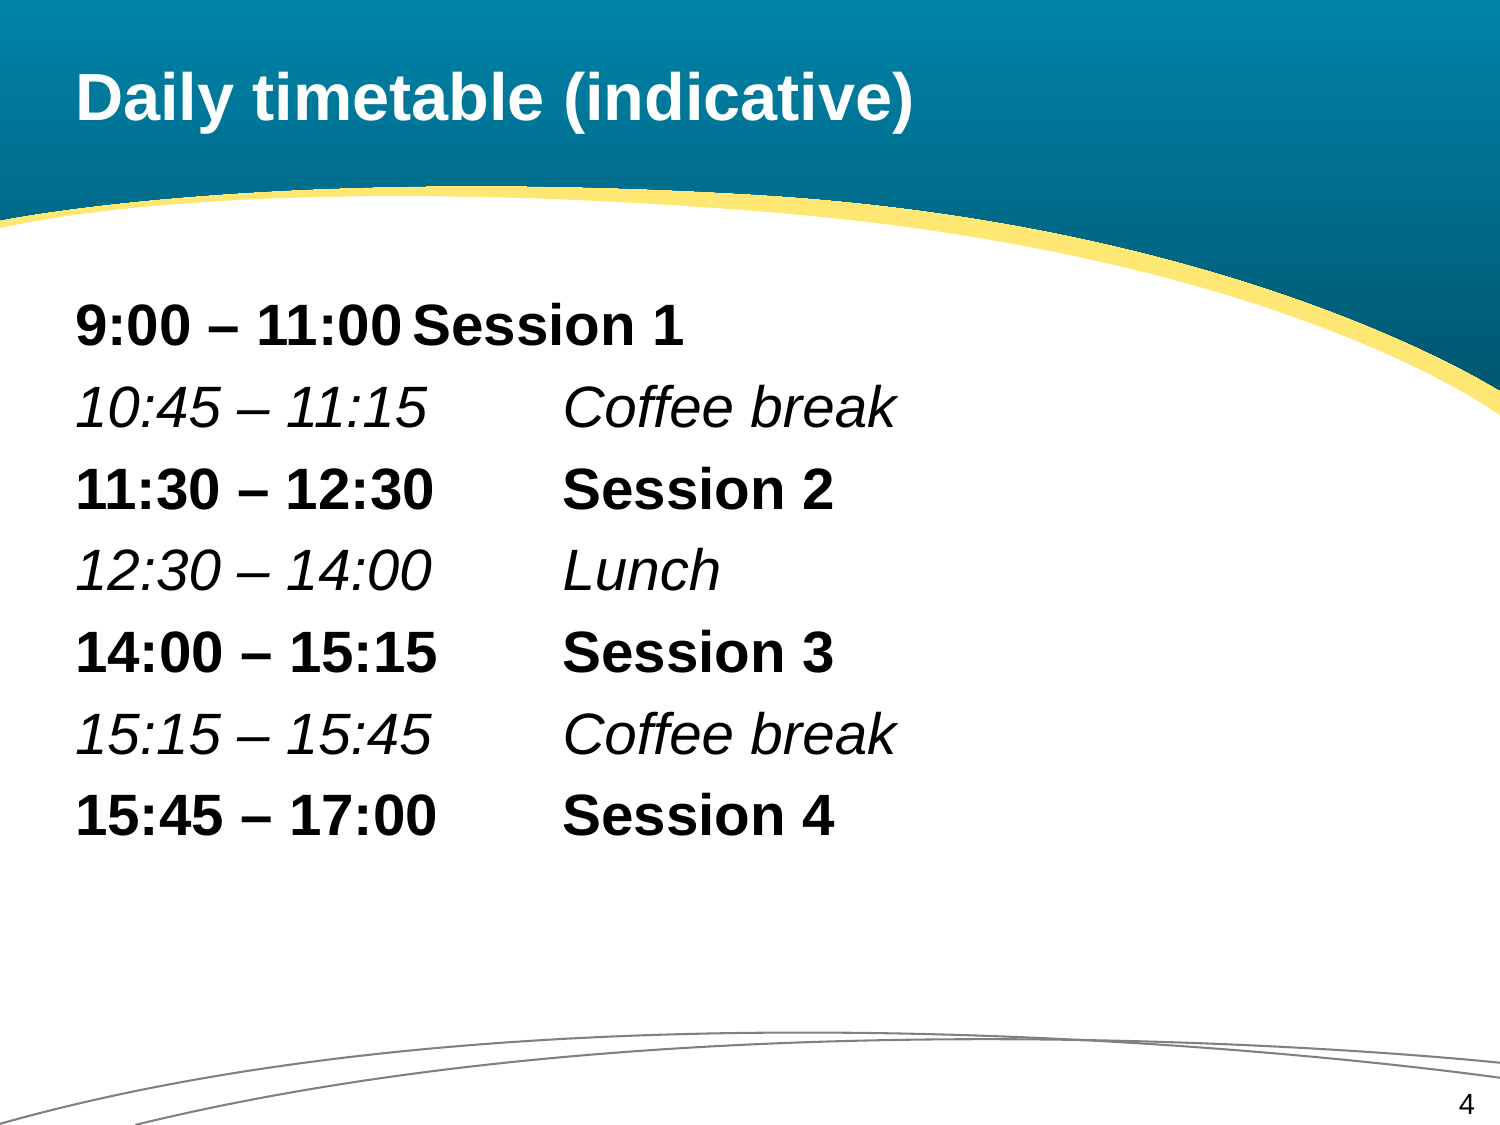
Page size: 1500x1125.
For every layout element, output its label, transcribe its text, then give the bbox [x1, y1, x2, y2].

list 9:00 – 11:00 Session 1 10:45 – 11:15 Coffee break 11:30 – 12:30 Session 2 12:30 – 14:00 Lunch 14:00 – 15:15 Session 3 15:15 – 15:45 Coffee break 15:45 – 17:00 Session 4 [74, 287, 1476, 1076]
title Daily timetable (indicative) [74, 0, 1476, 188]
slide_number 4 [1124, 1084, 1476, 1113]
